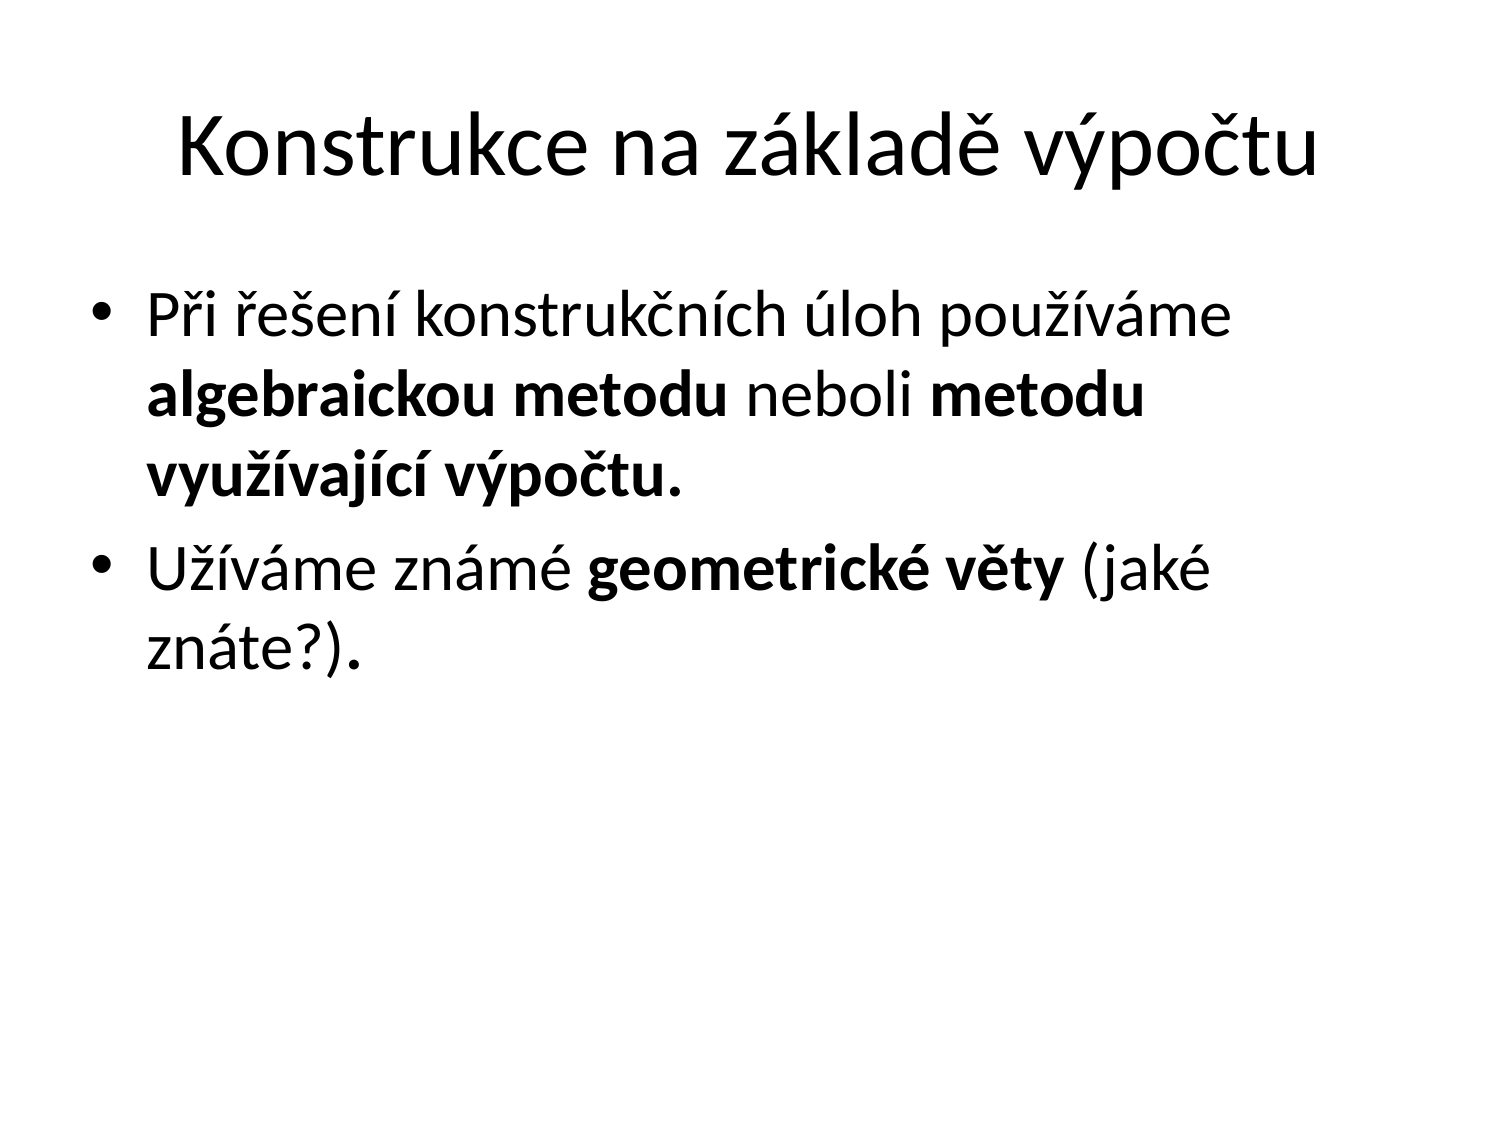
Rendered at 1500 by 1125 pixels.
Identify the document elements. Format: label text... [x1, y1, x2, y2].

list Při řešení konstrukčních úloh používáme algebraickou metodu neboli metodu využívající výpočtu. Užíváme známé geometrické věty (jaké znáte?). [75, 262, 1425, 1005]
title Konstrukce na základě výpočtu [75, 45, 1425, 233]
